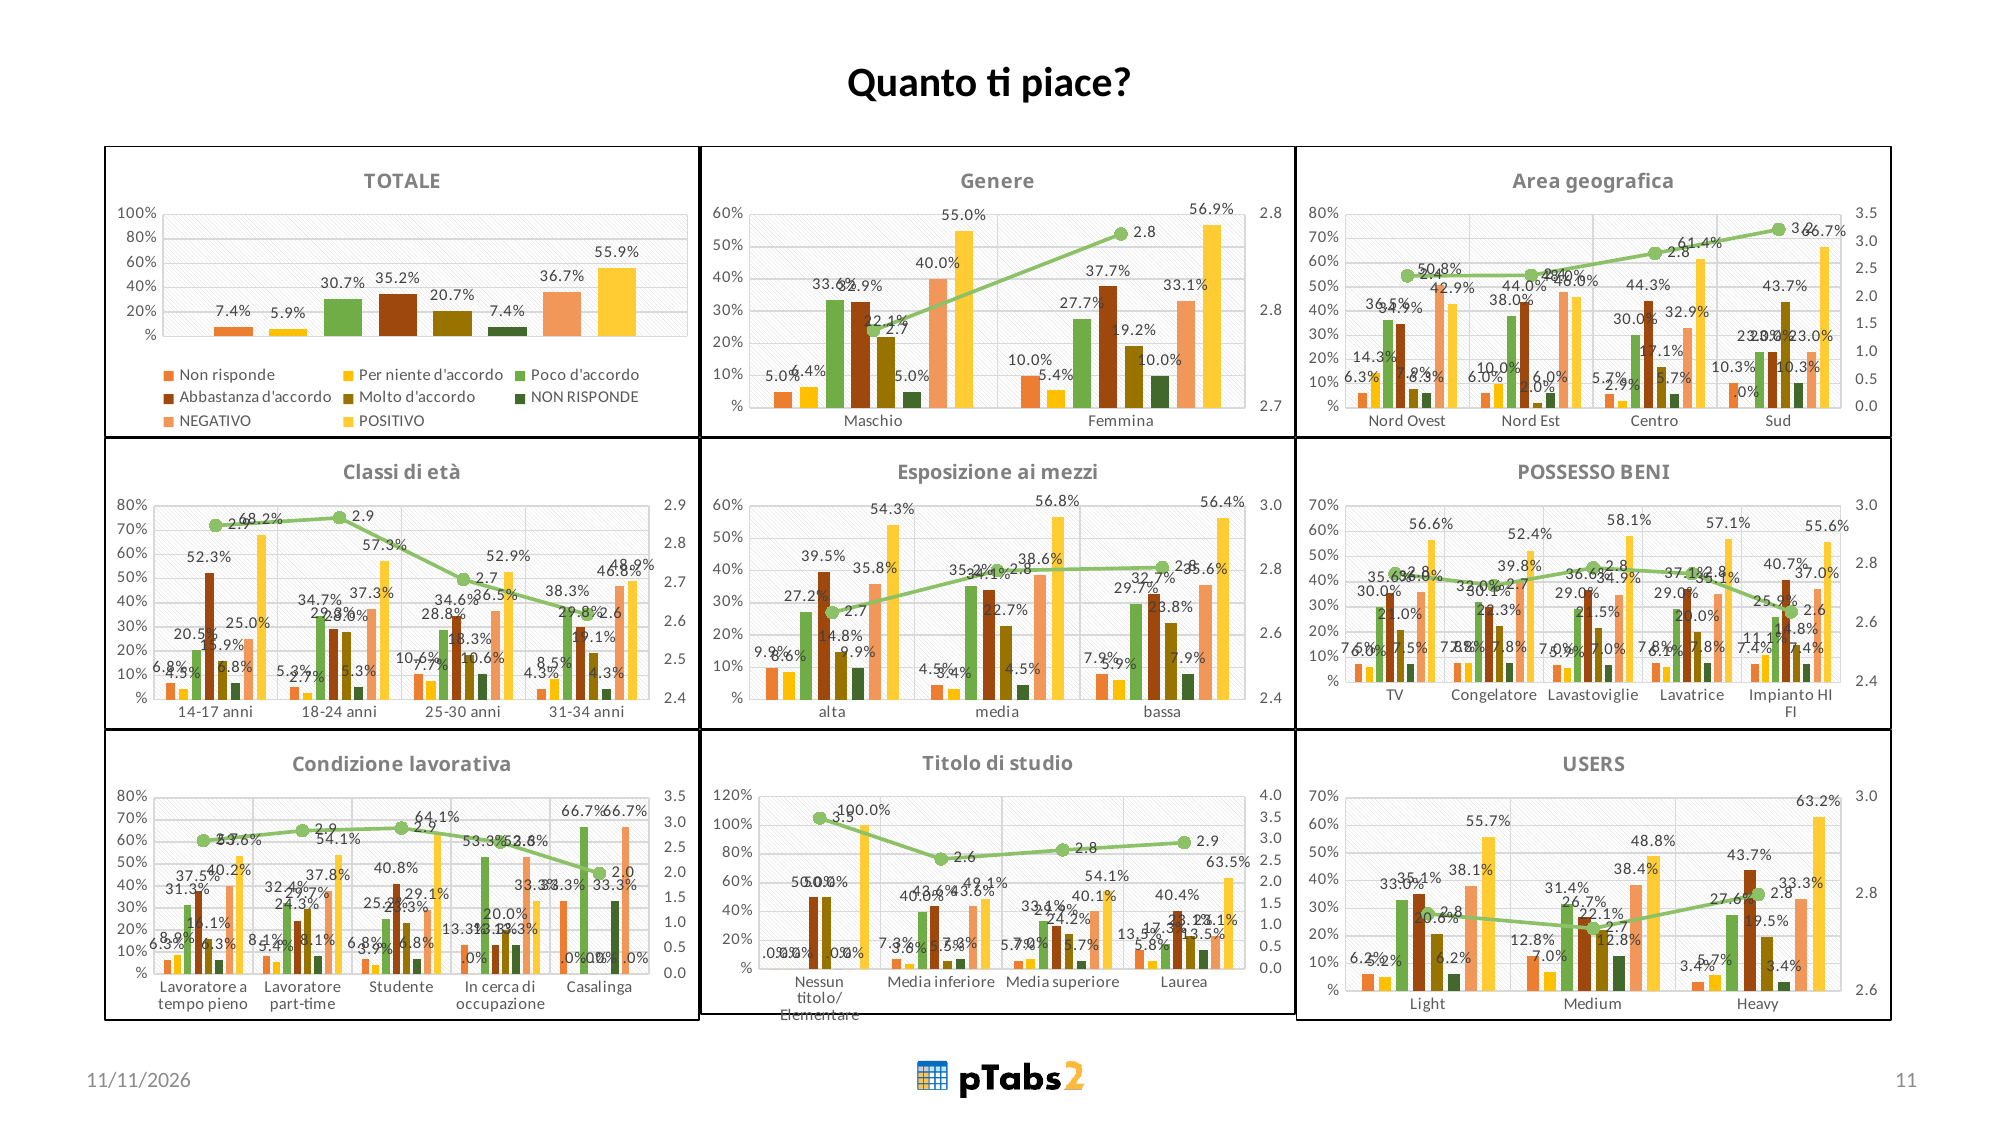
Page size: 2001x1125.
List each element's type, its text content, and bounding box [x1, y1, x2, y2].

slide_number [70, 1055, 512, 1103]
title Quanto ti piace? [104, 52, 1875, 115]
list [913, 1058, 1087, 1100]
chart [104, 145, 1892, 1021]
slide_number 11 [1482, 1055, 1933, 1103]
